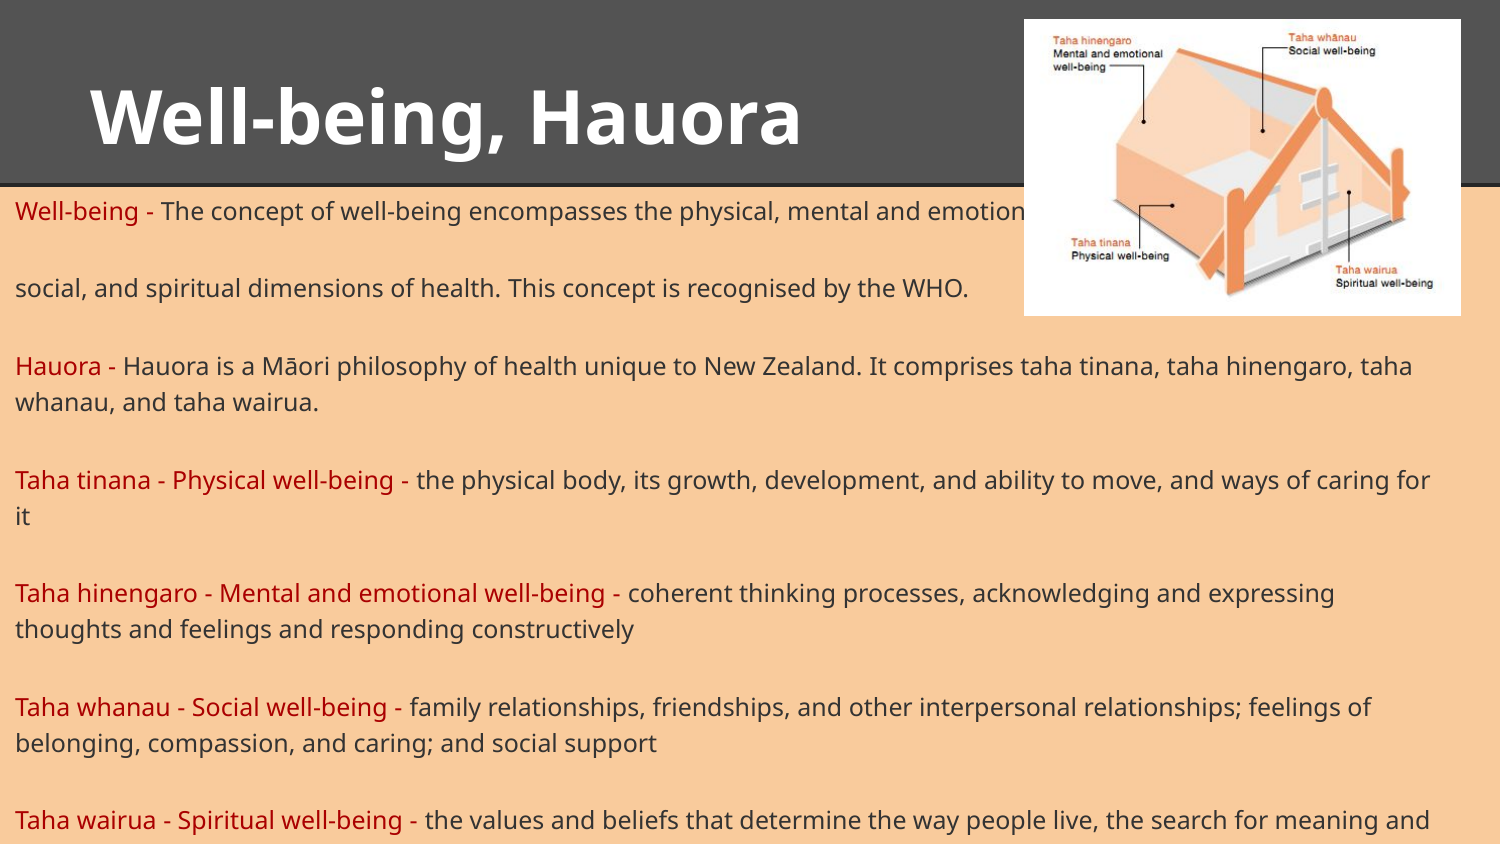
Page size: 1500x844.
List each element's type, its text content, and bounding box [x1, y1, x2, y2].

title Well-being, Hauora [75, 33, 1018, 174]
picture [1023, 19, 1461, 316]
list Well-being - The concept of well-being encompasses the physical, mental and emotional, social, and spiritual dimensions of health. This concept is recognised by the WHO. Hauora - Hauora is a Māori philosophy of health unique to New Zealand. It comprises taha tinana, taha hinengaro, taha whanau, and taha wairua. Taha tinana - Physical well-being - the physical body, its growth, development, and ability to move, and ways of caring for it Taha hinengaro - Mental and emotional well-being - coherent thinking processes, acknowledging and expressing thoughts and feelings and responding constructively Taha whanau - Social well-being - family relationships, friendships, and other interpersonal relationships; feelings of belonging, compassion, and caring; and social support Taha wairua - Spiritual well-being - the values and beliefs that determine the way people live, the search for meaning and purpose in life, and personal identity and self-awareness (For some individuals and communities, spiritual well- being is linked to a particular religion; for others, it is not.) Each of these four dimensions of hauora influences and supports the others. CIRCLES - MY MIHI - HAUORA BINGO - SEXY PARAGRAPHS - Short clip on the Te Whare Tapa Wha [0, 174, 1451, 830]
